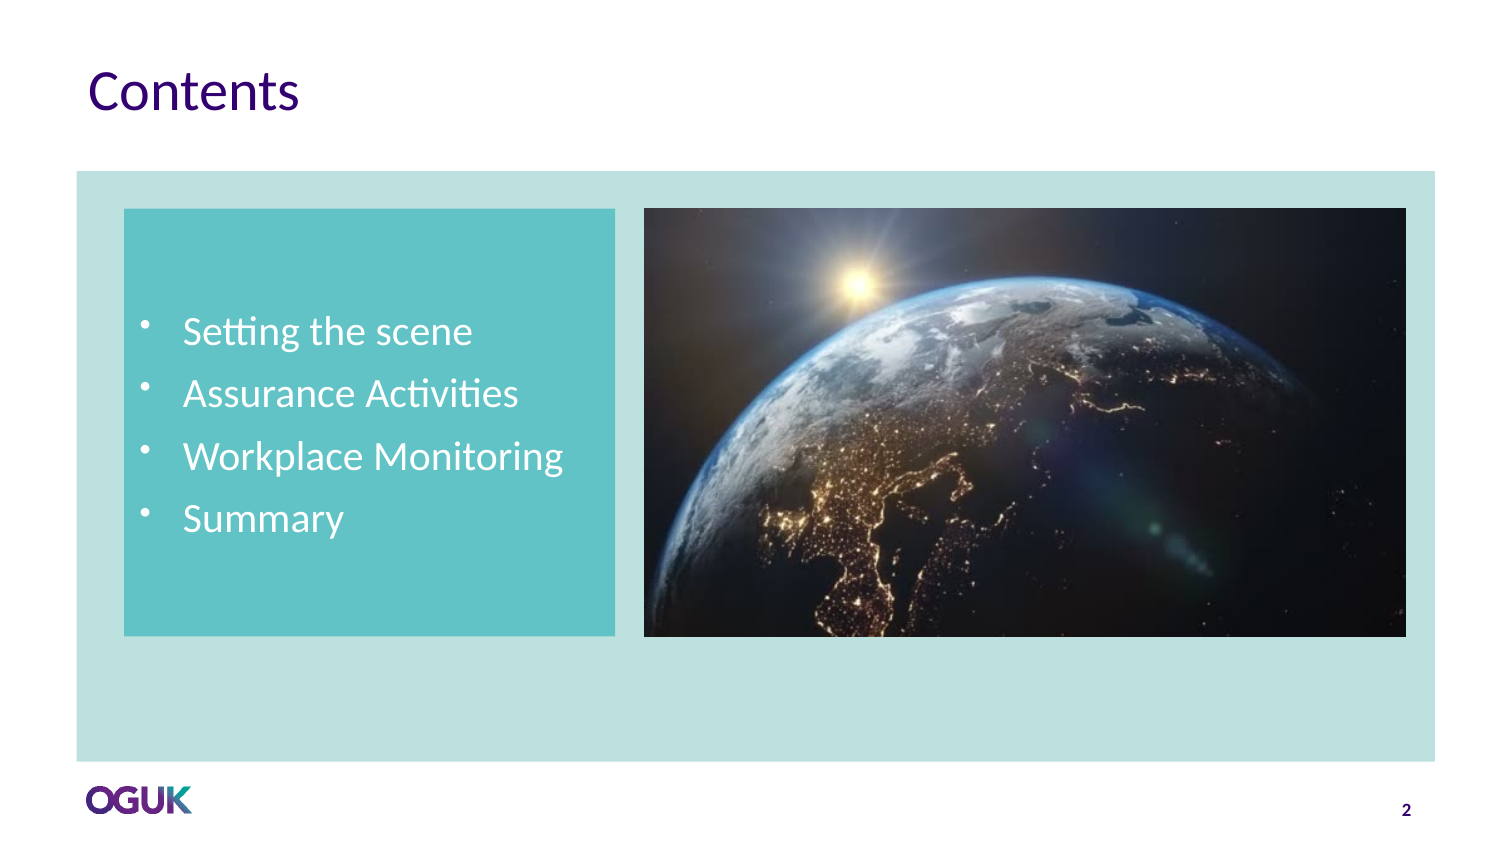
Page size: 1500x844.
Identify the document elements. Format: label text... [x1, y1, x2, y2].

text_box Setting the scene Assurance Activities Workplace Monitoring Summary [124, 208, 616, 637]
picture [76, 778, 200, 822]
title Contents [88, 38, 1412, 145]
text_box [76, 170, 1436, 763]
picture [644, 208, 1406, 637]
slide_number 2 [1352, 800, 1412, 818]
